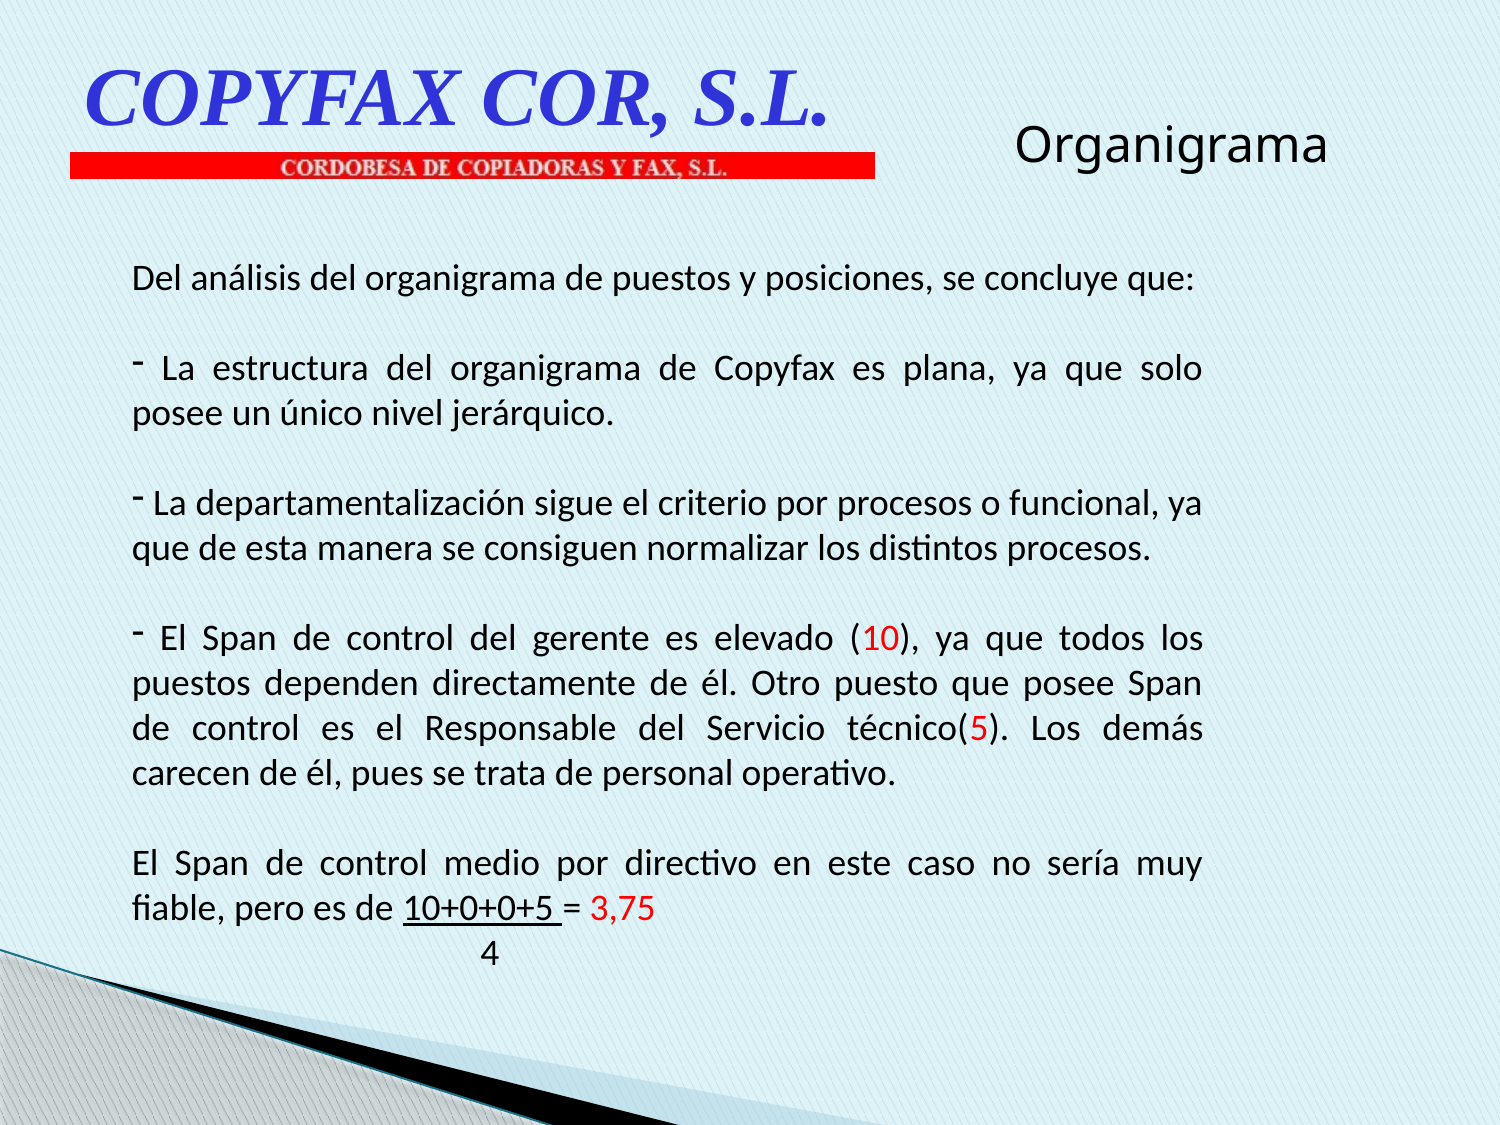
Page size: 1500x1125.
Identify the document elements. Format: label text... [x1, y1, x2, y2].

text_box Del análisis del organigrama de puestos y posiciones, se concluye que: La estructura del organigrama de Copyfax es plana, ya que solo posee un único nivel jerárquico. La departamentalización sigue el criterio por procesos o funcional, ya que de esta manera se consiguen normalizar los distintos procesos. El Span de control del gerente es elevado (10), ya que todos los puestos dependen directamente de él. Otro puesto que posee Span de control es el Responsable del Servicio técnico(5). Los demás carecen de él, pues se trata de personal operativo. El Span de control medio por directivo en este caso no sería muy fiable, pero es de 10+0+0+5 = 3,75 4 [117, 246, 1219, 981]
picture [70, 152, 876, 180]
text_box COPYFAX COR, S.L. [70, 35, 868, 150]
text_box Organigrama [878, 105, 1465, 181]
